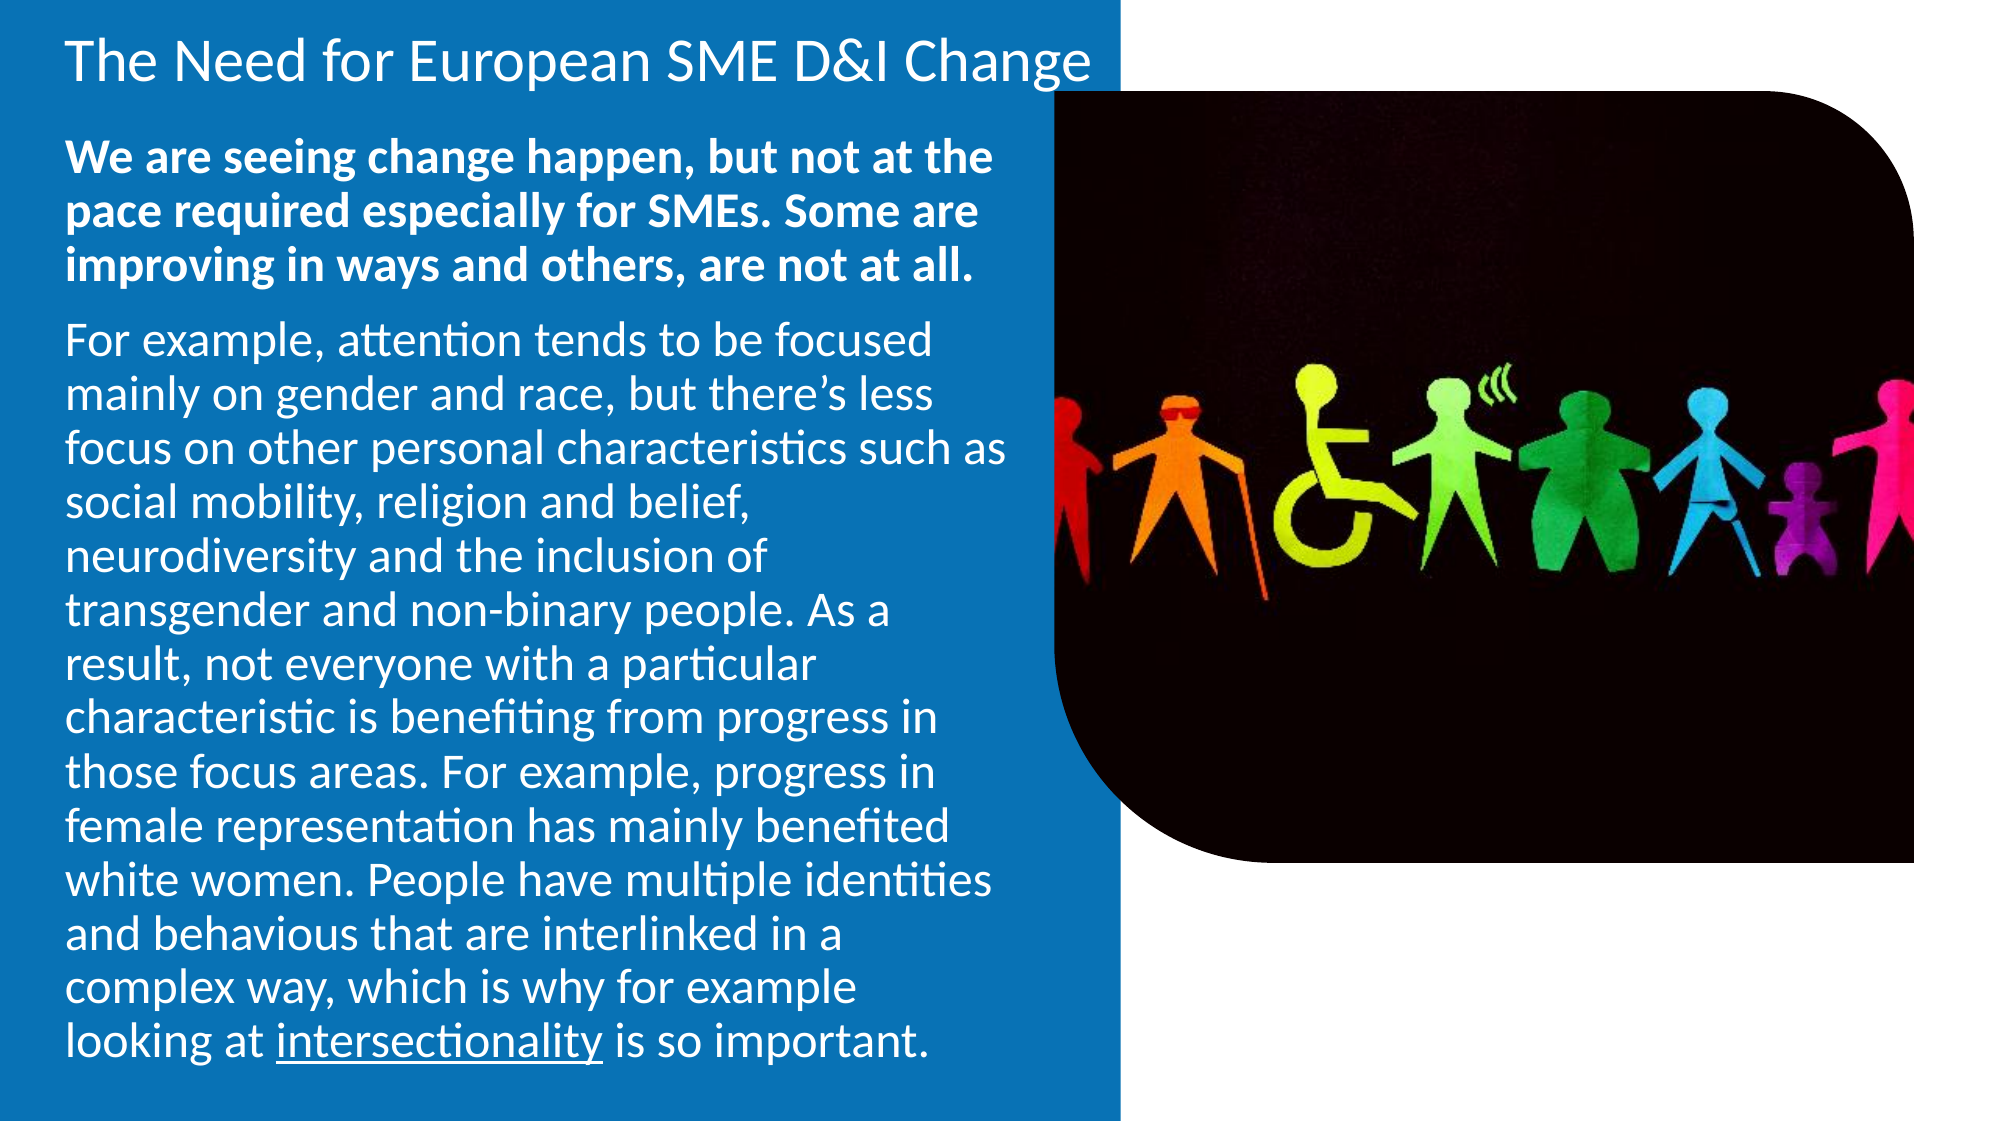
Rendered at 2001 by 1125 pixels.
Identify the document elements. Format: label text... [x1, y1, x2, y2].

list We are seeing change happen, but not at the pace required especially for SMEs. Some are improving in ways and others, are not at all. For example, attention tends to be focused mainly on gender and race, but there’s less focus on other personal characteristics such as social mobility, religion and belief, neurodiversity and the inclusion of transgender and non-binary people. As a result, not everyone with a particular characteristic is benefiting from progress in those focus areas. For example, progress in female representation has mainly benefited white women. People have multiple identities and behavious that are interlinked in a complex way, which is why for example looking at intersectionality is so important. [50, 183, 1031, 663]
list The Need for European SME D&I Change [50, 20, 1121, 183]
picture [1054, 91, 1914, 863]
